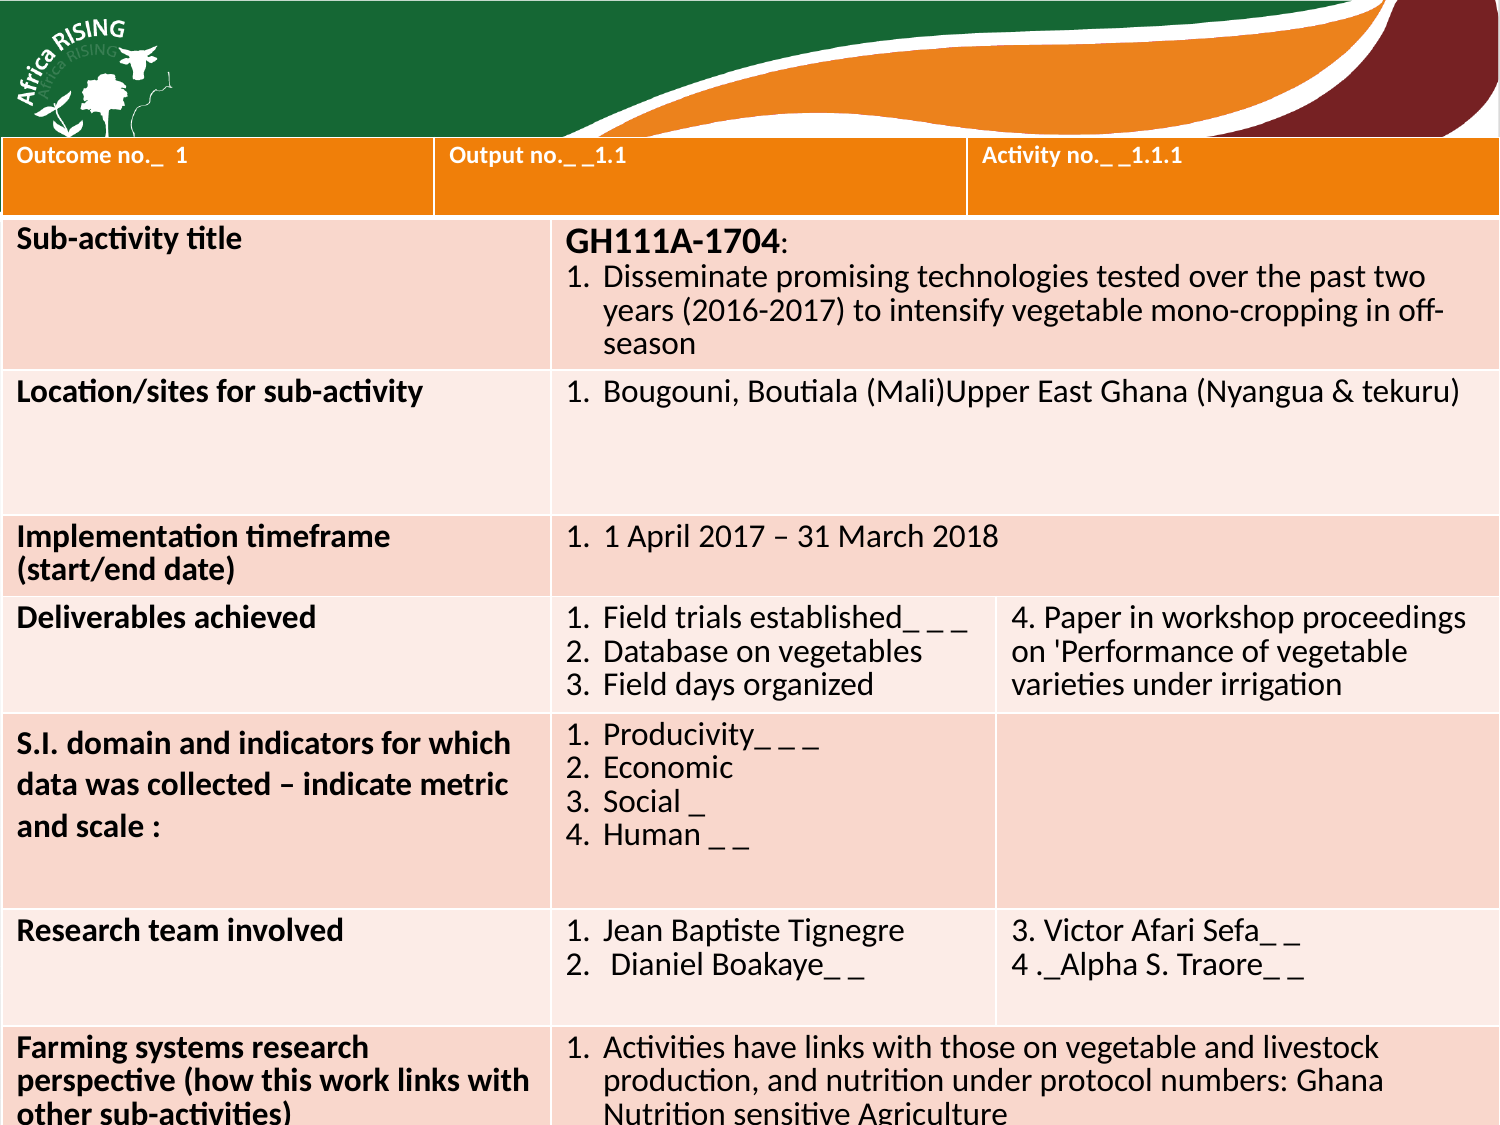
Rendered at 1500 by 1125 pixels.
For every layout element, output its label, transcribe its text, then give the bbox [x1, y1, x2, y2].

table_cell Bougouni, Boutiala (Mali)Upper East Ghana (Nyangua & tekuru) [552, 371, 1499, 514]
table_header Outcome no._ 1 [3, 138, 433, 215]
table_cell [997, 714, 1499, 908]
table_cell Research team involved [3, 910, 550, 1025]
table_header Output no._ _1.1 [435, 138, 966, 215]
table_cell 3. Victor Afari Sefa_ _ 4 ._Alpha S. Traore_ _ [997, 910, 1499, 1025]
table_cell Location/sites for sub-activity [3, 371, 550, 514]
table_cell 1 April 2017 – 31 March 2018 [552, 516, 1499, 596]
table_cell Field trials established_ _ _ Database on vegetables Field days organized [552, 597, 995, 712]
table_cell Producivity_ _ _ Economic Social _ Human _ _ [552, 714, 995, 908]
table_cell GH111A-1704: Disseminate promising technologies tested over the past two years (2016-2017) to intensify vegetable mono-cropping in off-season [552, 220, 1499, 369]
table_cell 4. Paper in workshop proceedings on 'Performance of vegetable varieties under irrigation [997, 597, 1499, 712]
table_cell Implementation timeframe (start/end date) [3, 516, 550, 596]
table_cell Activities have links with those on vegetable and livestock production, and nutrition under protocol numbers: Ghana Nutrition sensitive Agriculture [552, 1027, 1499, 1125]
table_cell Deliverables achieved [3, 597, 550, 712]
picture [0, 0, 1499, 137]
table_header Activity no._ _1.1.1 [968, 138, 1499, 215]
table_cell Jean Baptiste Tignegre Dianiel Boakaye_ _ [552, 910, 995, 1025]
table_cell S.I. domain and indicators for which data was collected – indicate metric and scale : [3, 714, 550, 908]
table_cell Farming systems research perspective (how this work links with other sub-activities) [3, 1027, 550, 1125]
table_cell Sub-activity title [3, 220, 550, 369]
